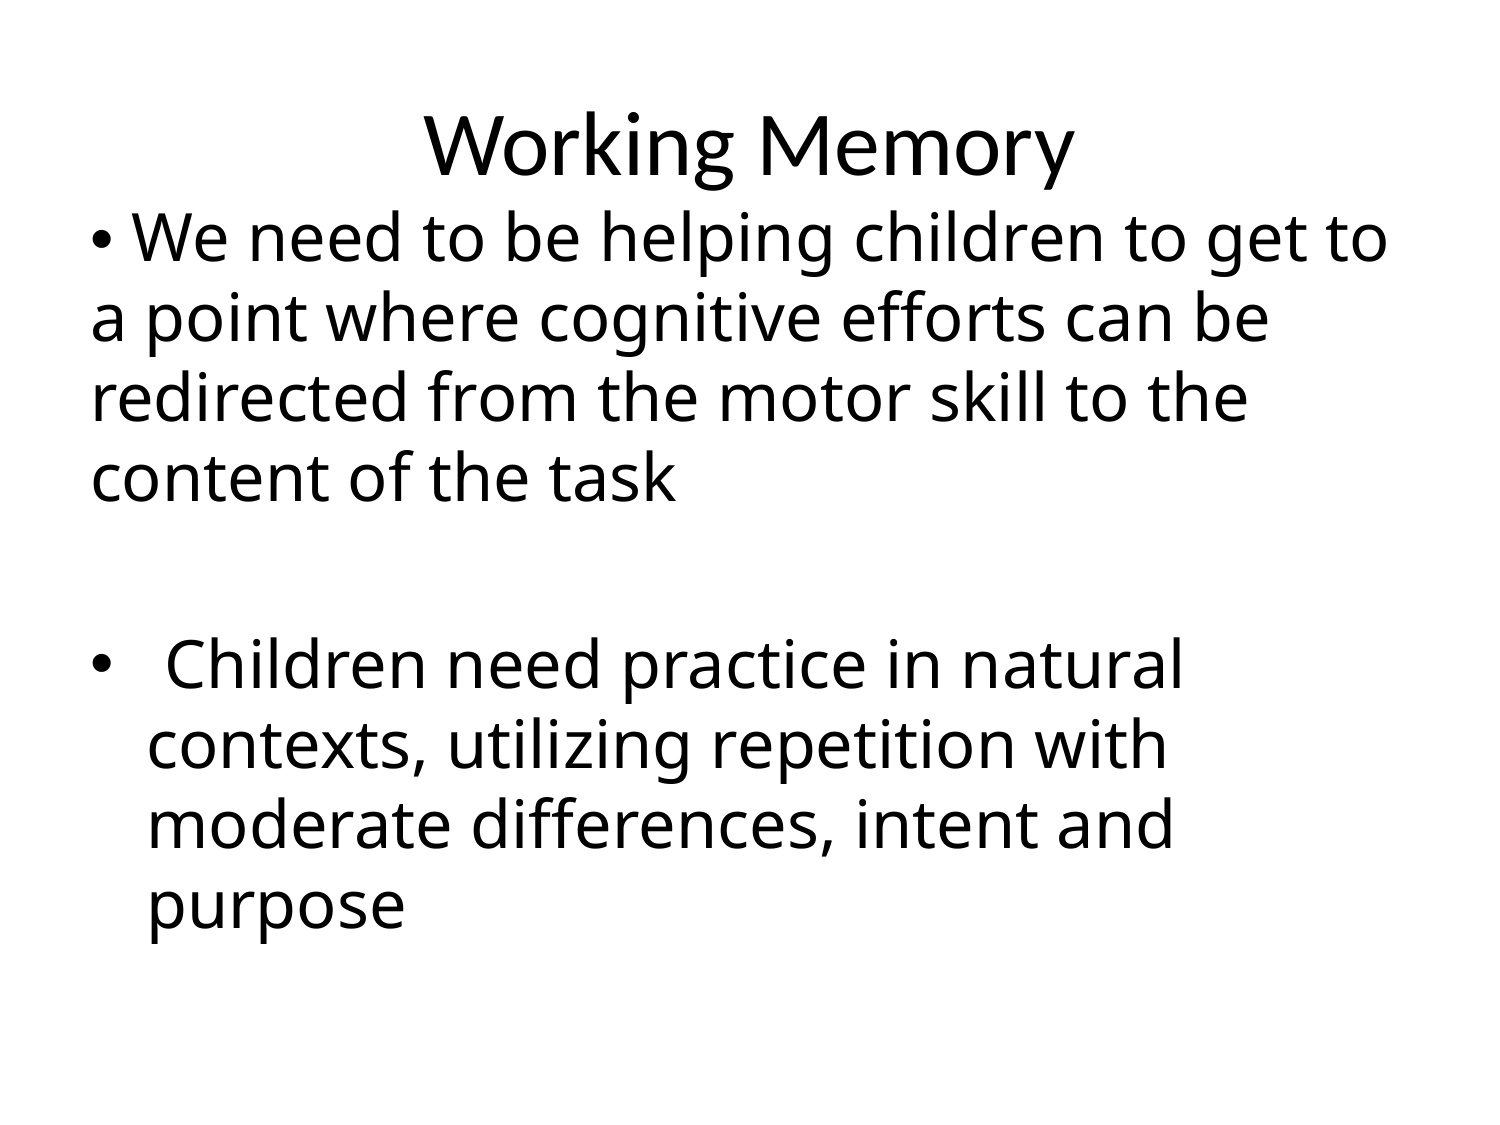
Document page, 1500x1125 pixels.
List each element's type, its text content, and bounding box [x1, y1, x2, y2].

list • We need to be helping children to get to a point where cognitive efforts can be redirected from the motor skill to the content of the task Children need practice in natural contexts, utilizing repetition with moderate differences, intent and purpose [75, 187, 1425, 1005]
title Working Memory [75, 45, 1425, 187]
